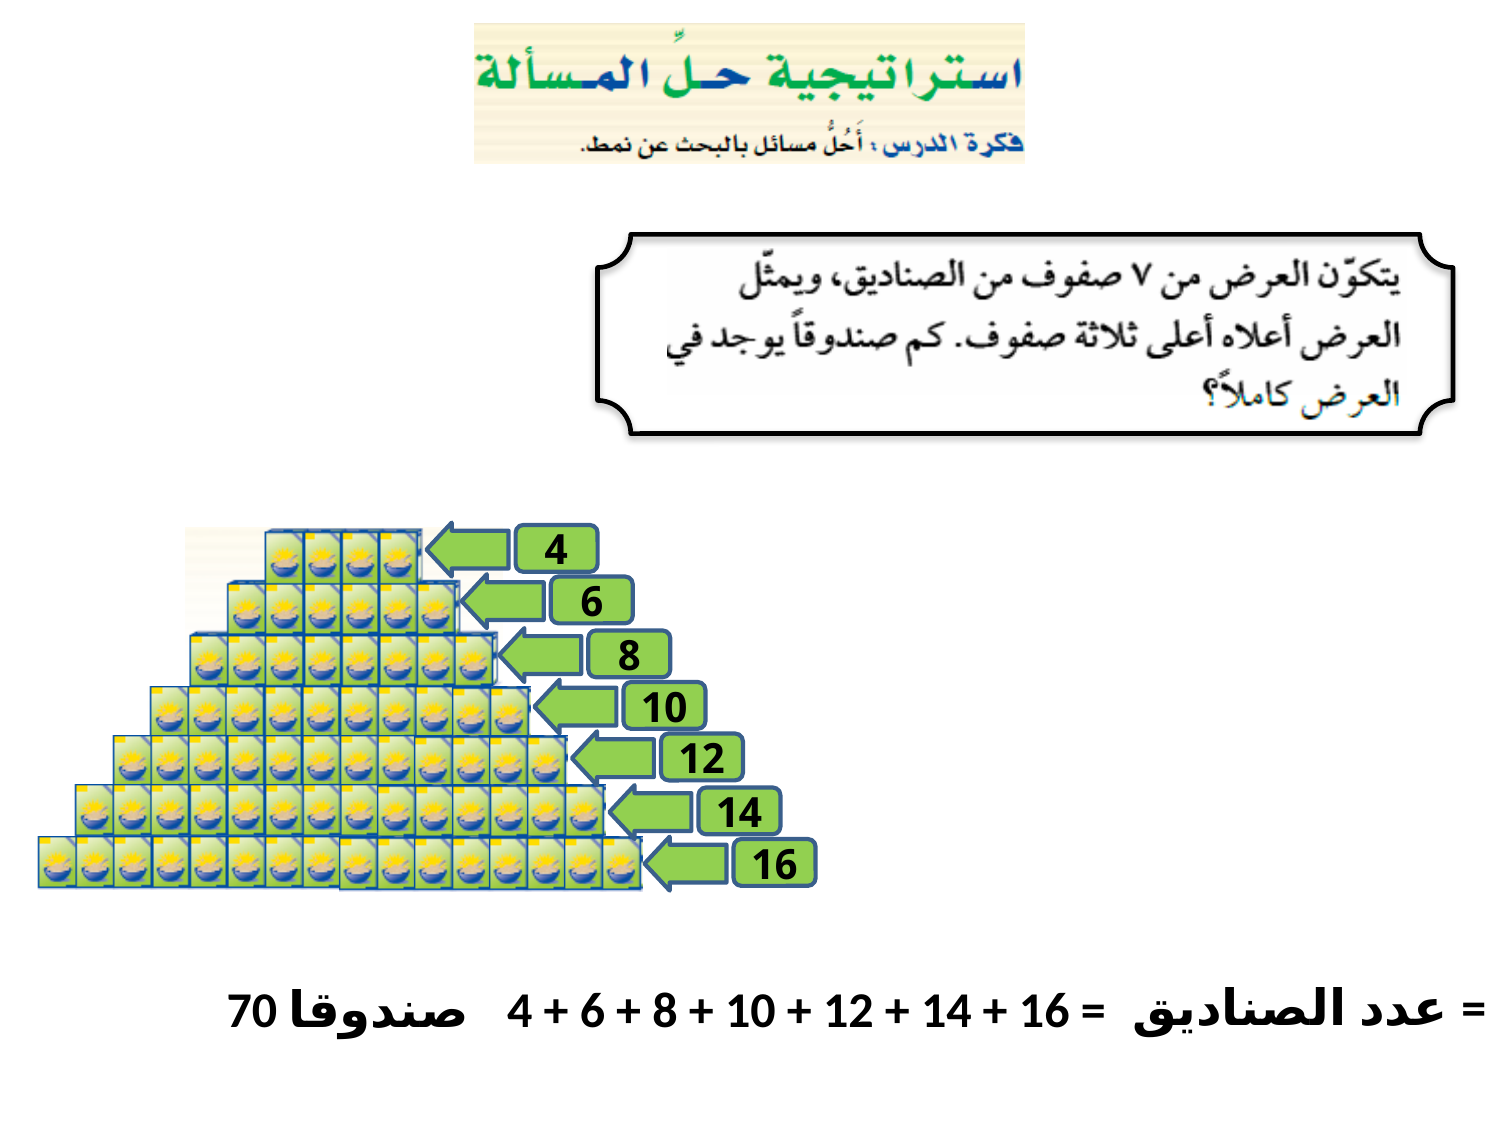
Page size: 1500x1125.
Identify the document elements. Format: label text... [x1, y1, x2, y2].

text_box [644, 836, 816, 891]
text_box [595, 232, 1456, 436]
picture [474, 23, 1026, 165]
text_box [72, 784, 604, 835]
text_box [461, 573, 633, 629]
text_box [109, 735, 566, 782]
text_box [534, 679, 706, 734]
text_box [609, 784, 781, 840]
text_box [498, 627, 671, 683]
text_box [34, 836, 639, 892]
picture [184, 527, 503, 686]
text_box 4 + 6 + 8 + 10 + 12 + 14 + 16 = [465, 972, 1191, 1043]
text_box عدد الصناديق = [1147, 970, 1477, 1041]
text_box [426, 522, 598, 577]
text_box 70 صندوقا [221, 972, 474, 1043]
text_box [571, 731, 744, 786]
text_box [147, 686, 529, 734]
picture [667, 247, 1408, 423]
